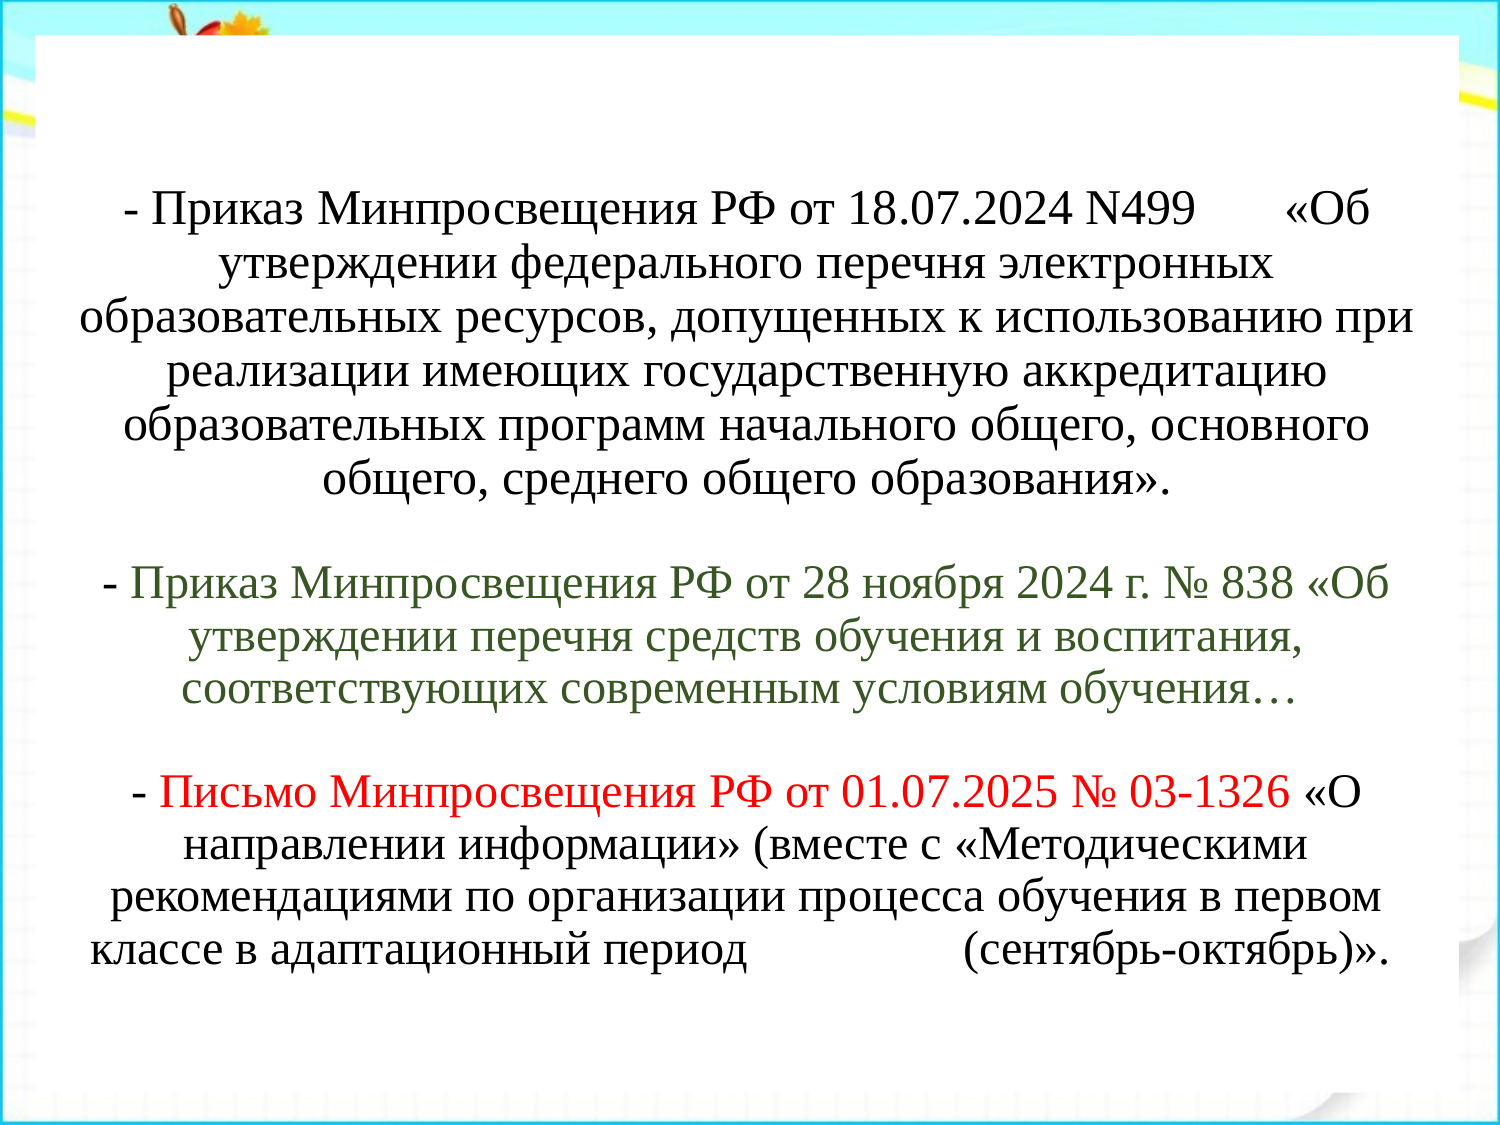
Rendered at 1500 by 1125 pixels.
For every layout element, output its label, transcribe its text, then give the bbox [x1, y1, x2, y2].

title - Приказ Минпросвещения РФ от 18.07.2024 N499 «Об утверждении федерального перечня электронных образовательных ресурсов, допущенных к использованию при реализации имеющих государственную аккредитацию образовательных программ начального общего, основного общего, среднего общего образования». - Приказ Минпросвещения РФ от 28 ноября 2024 г. № 838 «Об утверждении перечня средств обучения и воспитания, соответствующих современным условиям обучения… - Письмо Минпросвещения РФ от 01.07.2025 № 03-1326 «О направлении информации» (вместе с «Методическими рекомендациями по организации процесса обучения в первом классе в адаптационный период (сентябрь-октябрь)». [35, 35, 1459, 1093]
picture [0, 0, 1500, 1125]
